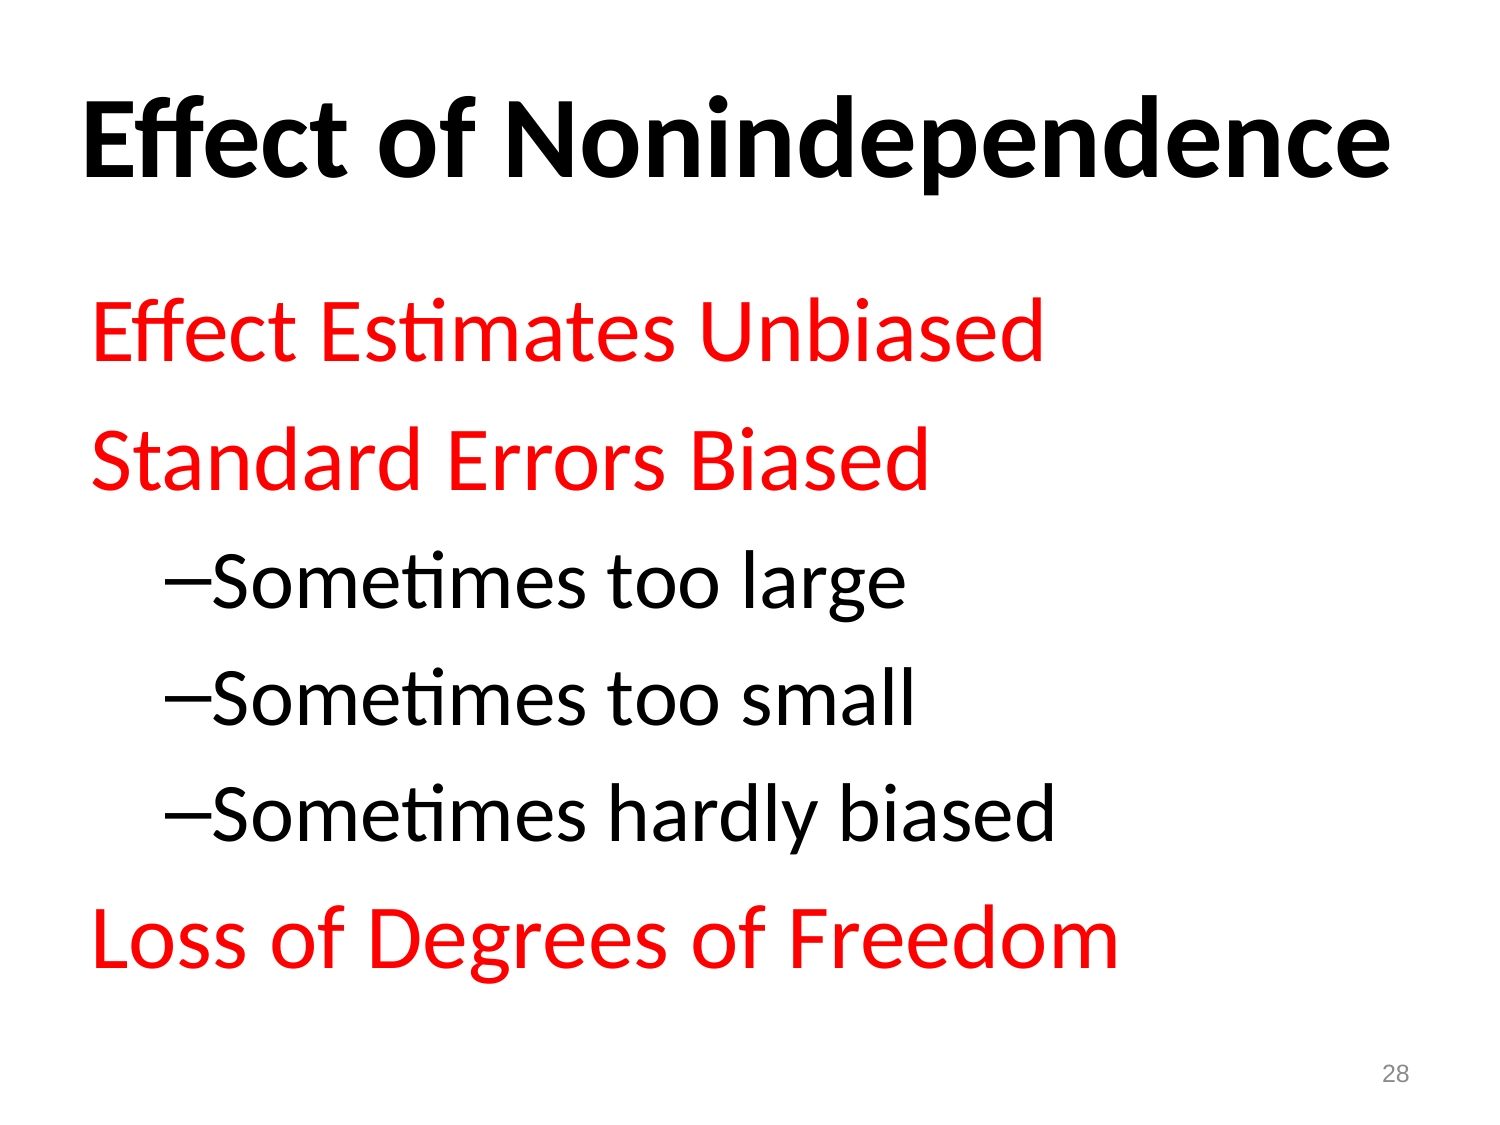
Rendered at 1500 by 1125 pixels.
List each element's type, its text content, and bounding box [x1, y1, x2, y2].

title Effect of Nonindependence [37, 37, 1438, 225]
slide_number 28 [1074, 1042, 1425, 1103]
list Effect Estimates Unbiased Standard Errors Biased Sometimes too large Sometimes too small Sometimes hardly biased Loss of Degrees of Freedom [75, 262, 1425, 1005]
